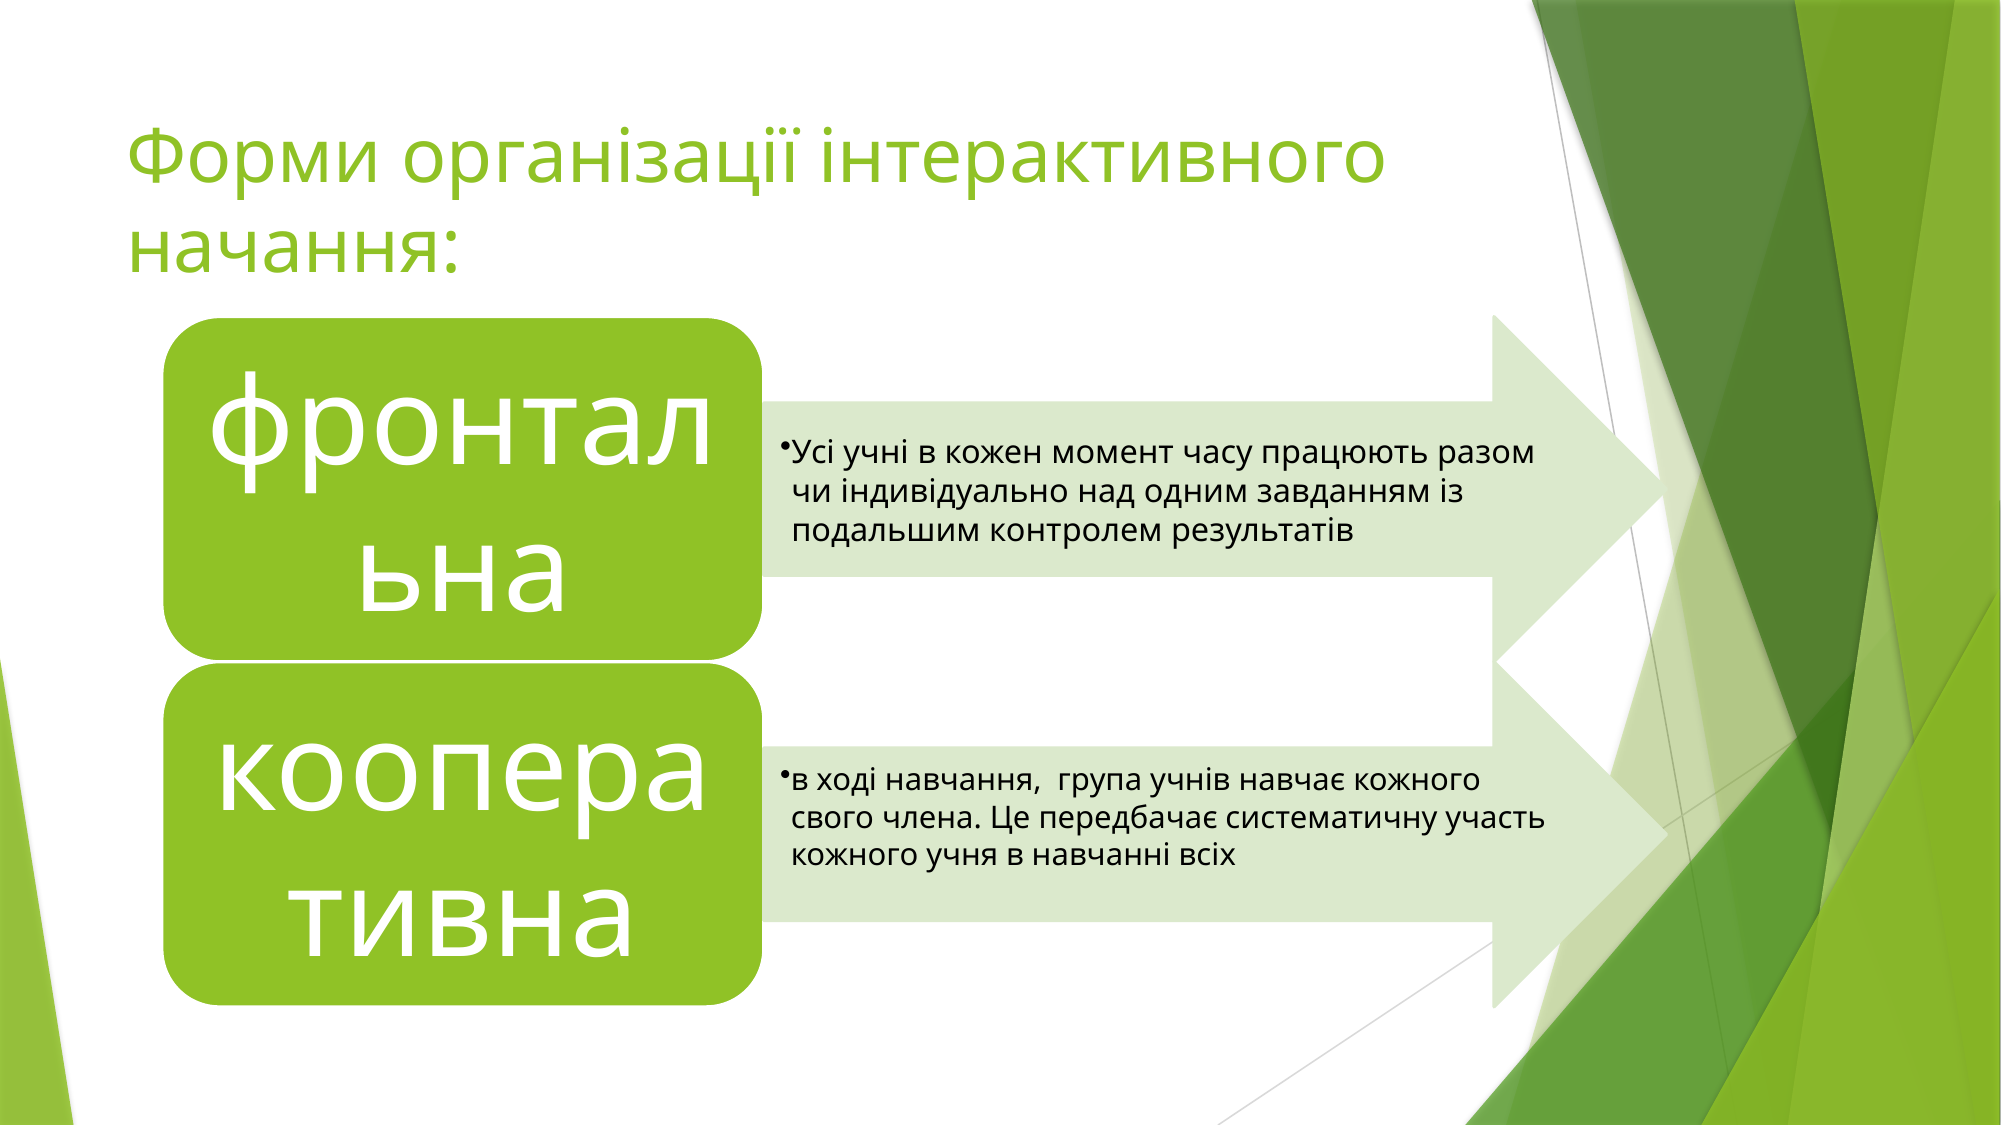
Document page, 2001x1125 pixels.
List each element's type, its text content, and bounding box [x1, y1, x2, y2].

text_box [161, 316, 1668, 1008]
title Форми організації інтерактивного начання: [111, 99, 1522, 317]
